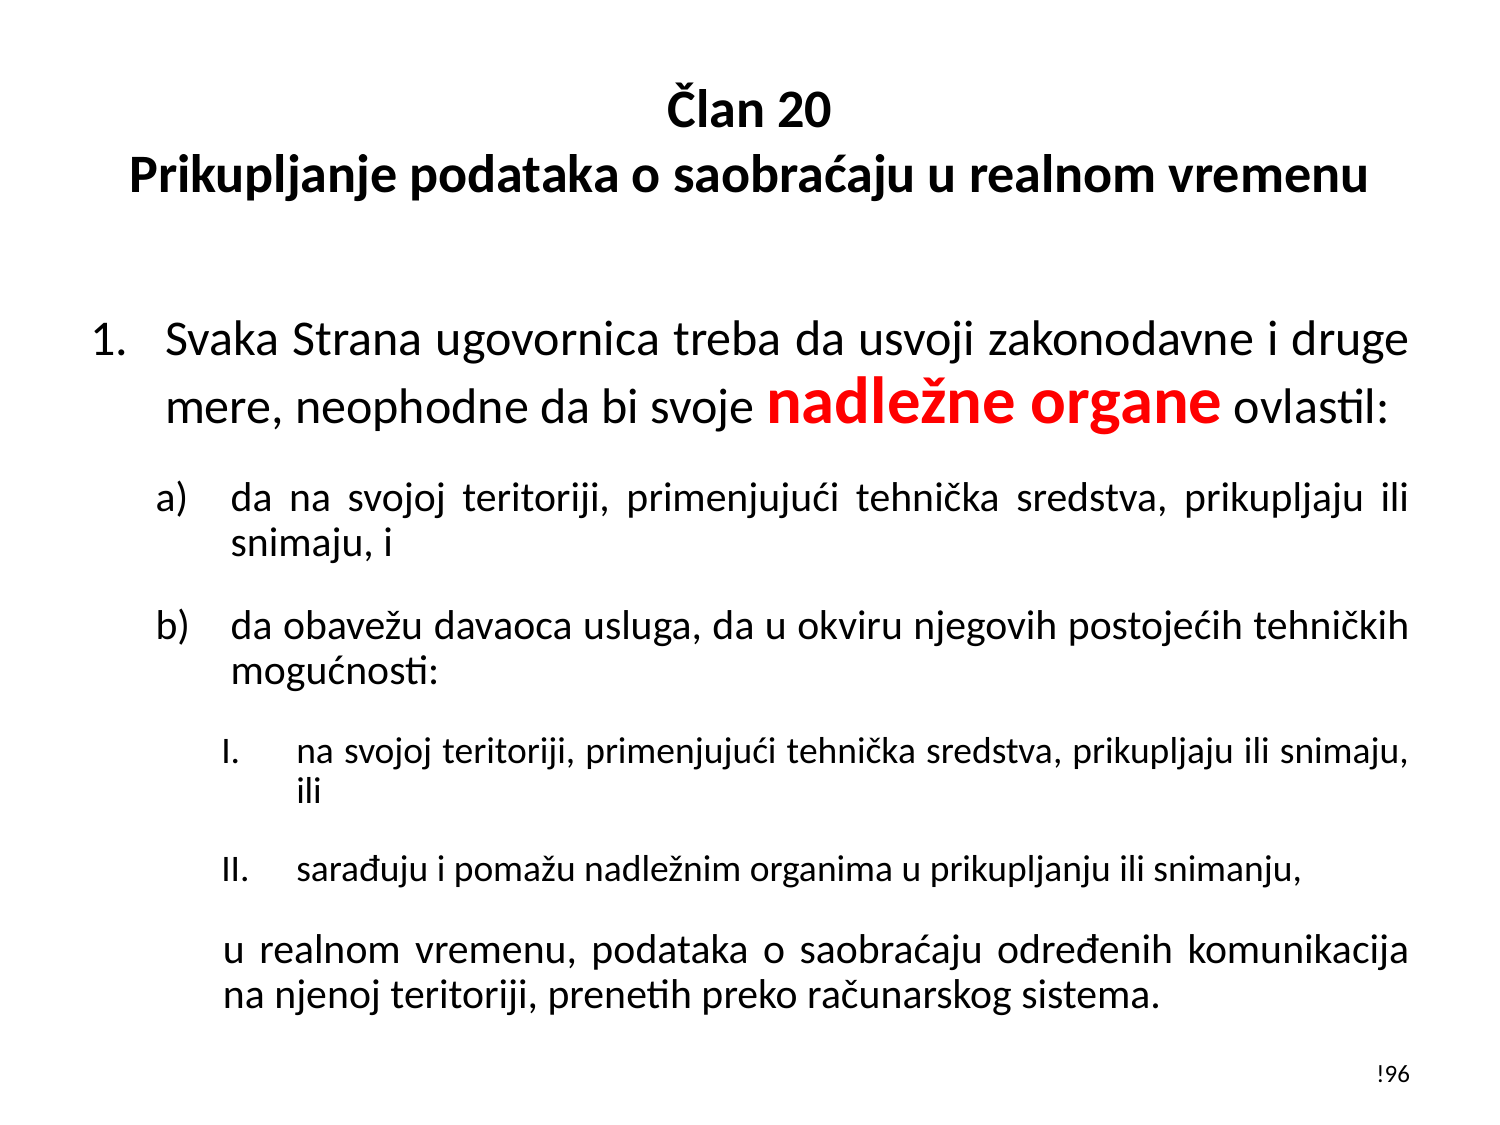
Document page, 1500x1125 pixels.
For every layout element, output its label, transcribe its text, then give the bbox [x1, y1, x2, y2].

title Član 20 Prikupljanje podataka o saobraćaju u realnom vremenu [74, 44, 1426, 233]
slide_number !96 [1074, 1076, 1425, 1103]
text_box Svaka Strana ugovornica treba da usvoji zakonodavne i druge mere, neophodne da bi svoje nadležne organe ovlastil: da na svojoj teritoriji, primenjujući tehnička sredstva, prikupljaju ili snimaju, i da obavežu davaoca usluga, da u okviru njegovih postojećih tehničkih mogućnosti: na svojoj teritoriji, primenjujući tehnička sredstva, prikupljaju ili snimaju, ili sarađuju i pomažu nadležnim organima u prikupljanju ili snimanju, u realnom vremenu, podataka o saobraćaju određenih komunikacija na njenoj teritoriji, prenetih preko računarskog sistema. [74, 304, 1425, 1076]
